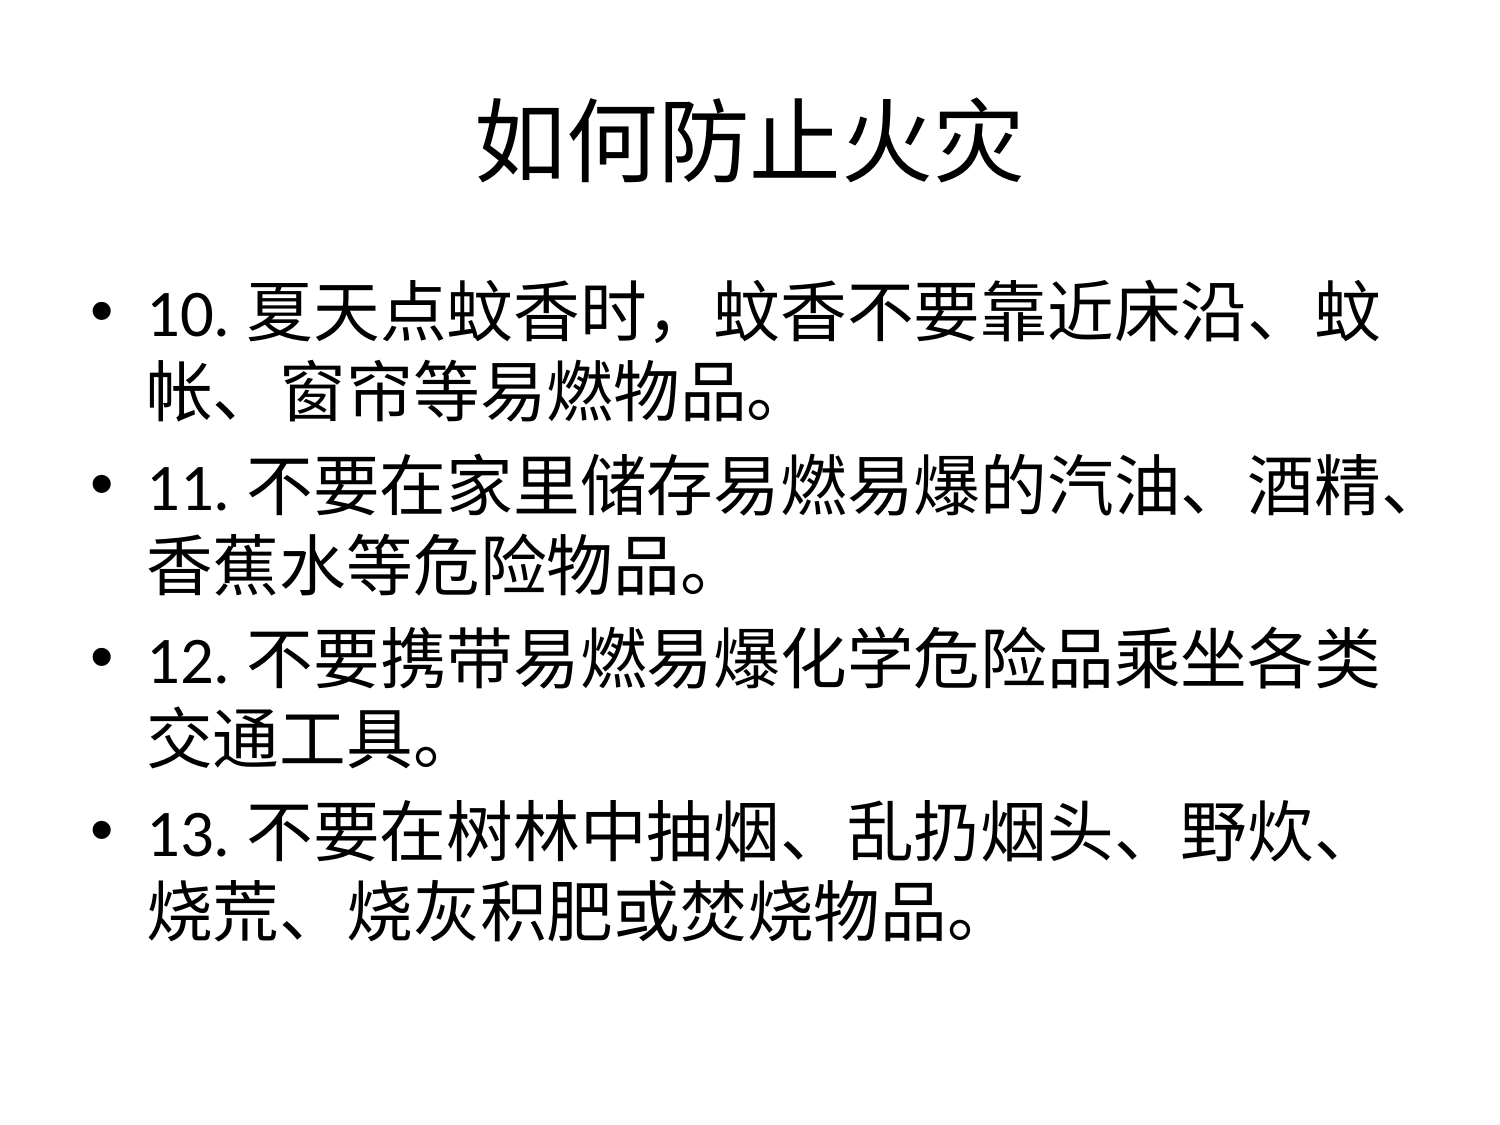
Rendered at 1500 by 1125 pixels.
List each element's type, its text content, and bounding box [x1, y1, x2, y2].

title 如何防止火灾 [75, 45, 1425, 233]
list 10.夏天点蚊香时，蚊香不要靠近床沿、蚊帐、窗帘等易燃物品。 11.不要在家里储存易燃易爆的汽油、酒精、香蕉水等危险物品。 12.不要携带易燃易爆化学危险品乘坐各类交通工具。 13.不要在树林中抽烟、乱扔烟头、野炊、烧荒、烧灰积肥或焚烧物品。 [75, 262, 1425, 1005]
